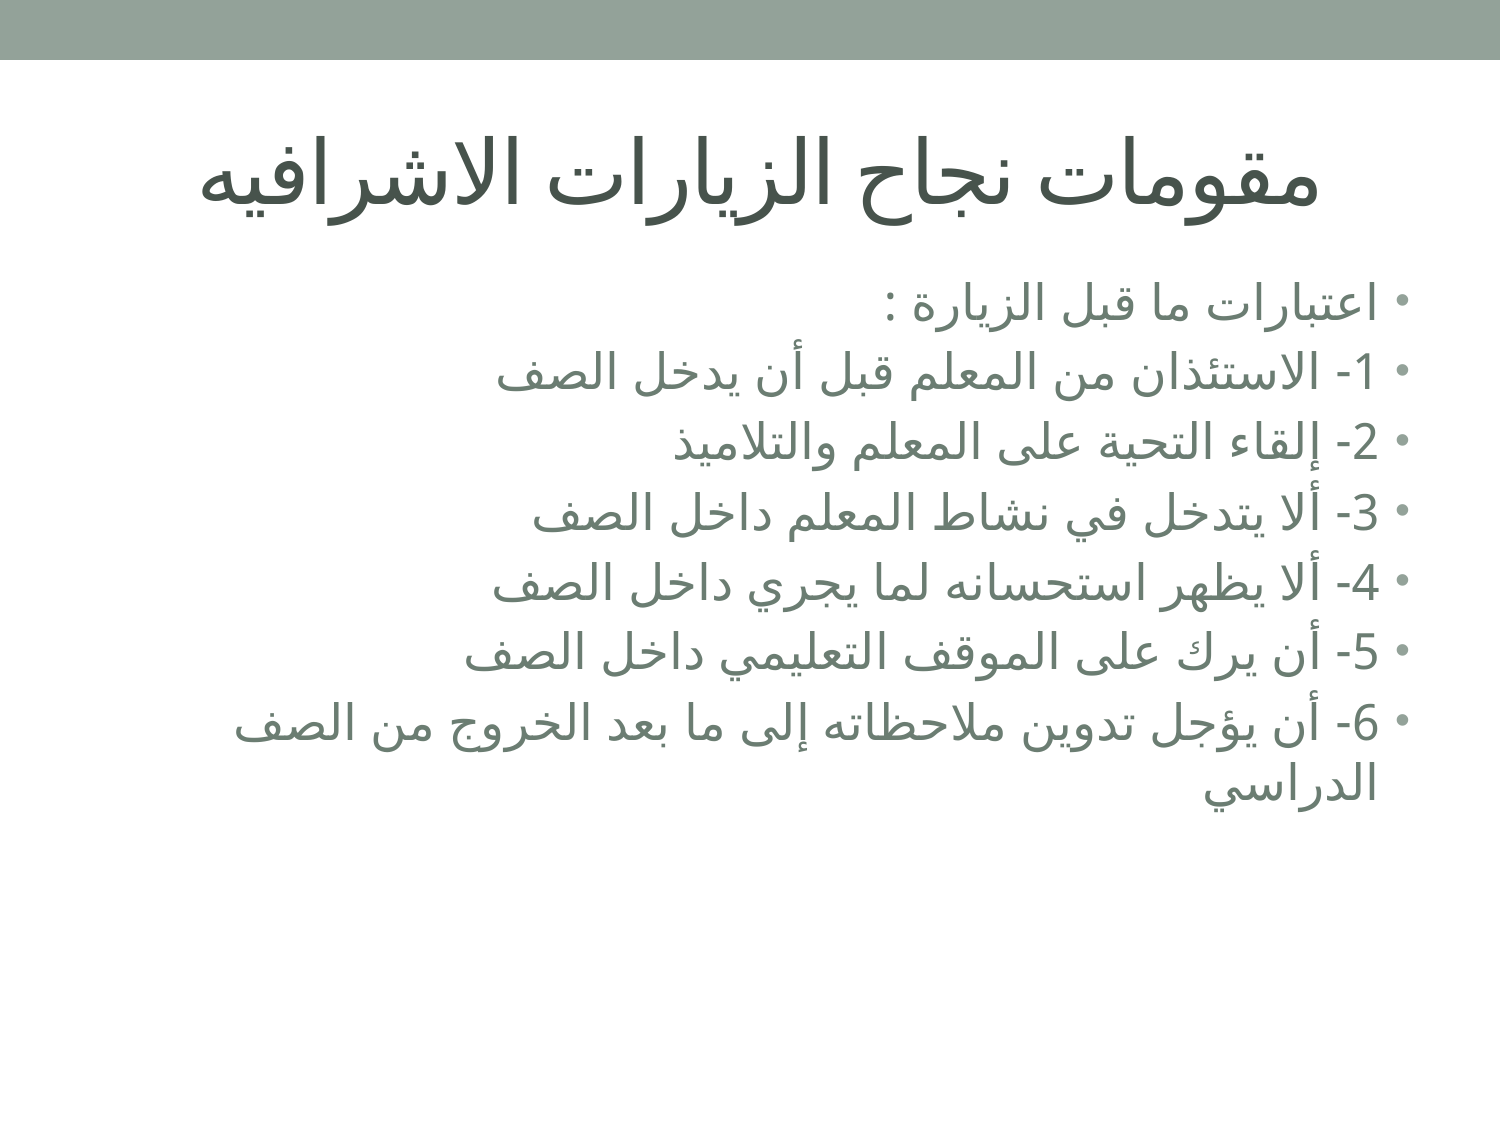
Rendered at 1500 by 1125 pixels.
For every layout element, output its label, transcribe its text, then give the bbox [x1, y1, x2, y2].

title مقومات نجاح الزيارات الاشرافيه [75, 87, 1425, 250]
list اعتبارات ما قبل الزيارة : 1- الاستئذان من المعلم قبل أن يدخل الصف 2- إلقاء التحية على المعلم والتلاميذ 3- ألا يتدخل في نشاط المعلم داخل الصف 4- ألا يظهر استحسانه لما يجري داخل الصف 5- أن يرك على الموقف التعليمي داخل الصف 6- أن يؤجل تدوين ملاحظاته إلى ما بعد الخروج من الصف الدراسي [75, 262, 1425, 1063]
